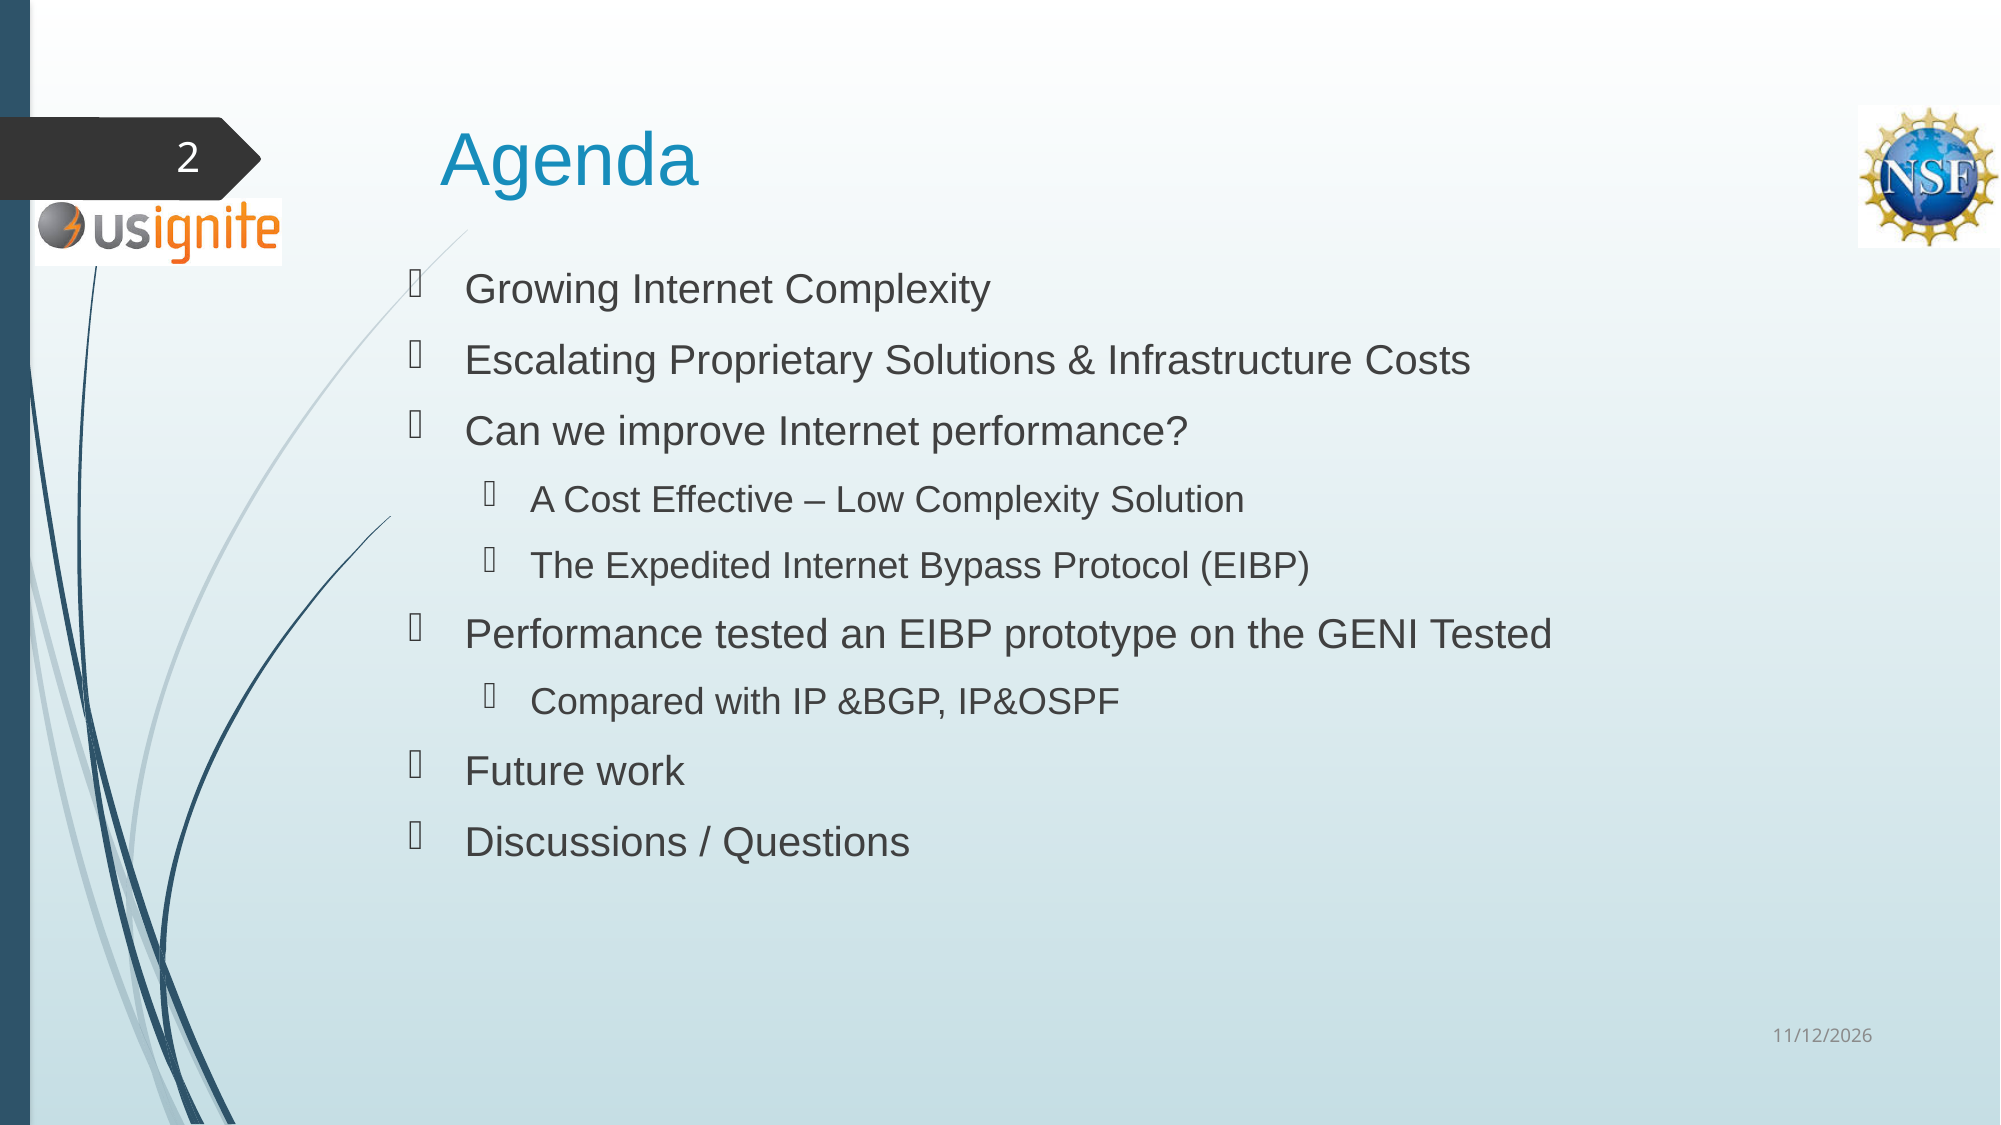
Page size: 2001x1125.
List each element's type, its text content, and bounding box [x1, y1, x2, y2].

picture [1858, 105, 2000, 248]
picture [35, 198, 282, 266]
title Agenda [425, 102, 1888, 235]
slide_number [1699, 1005, 1888, 1067]
slide_number 2 [87, 129, 216, 190]
list Growing Internet Complexity Escalating Proprietary Solutions & Infrastructure Costs Can we improve Internet performance? A Cost Effective – Low Complexity Solution The Expedited Internet Bypass Protocol (EIBP) Performance tested an EIBP prototype on the GENI Tested Compared with IP &BGP, IP&OSPF Future work Discussions / Questions [393, 254, 1846, 1023]
